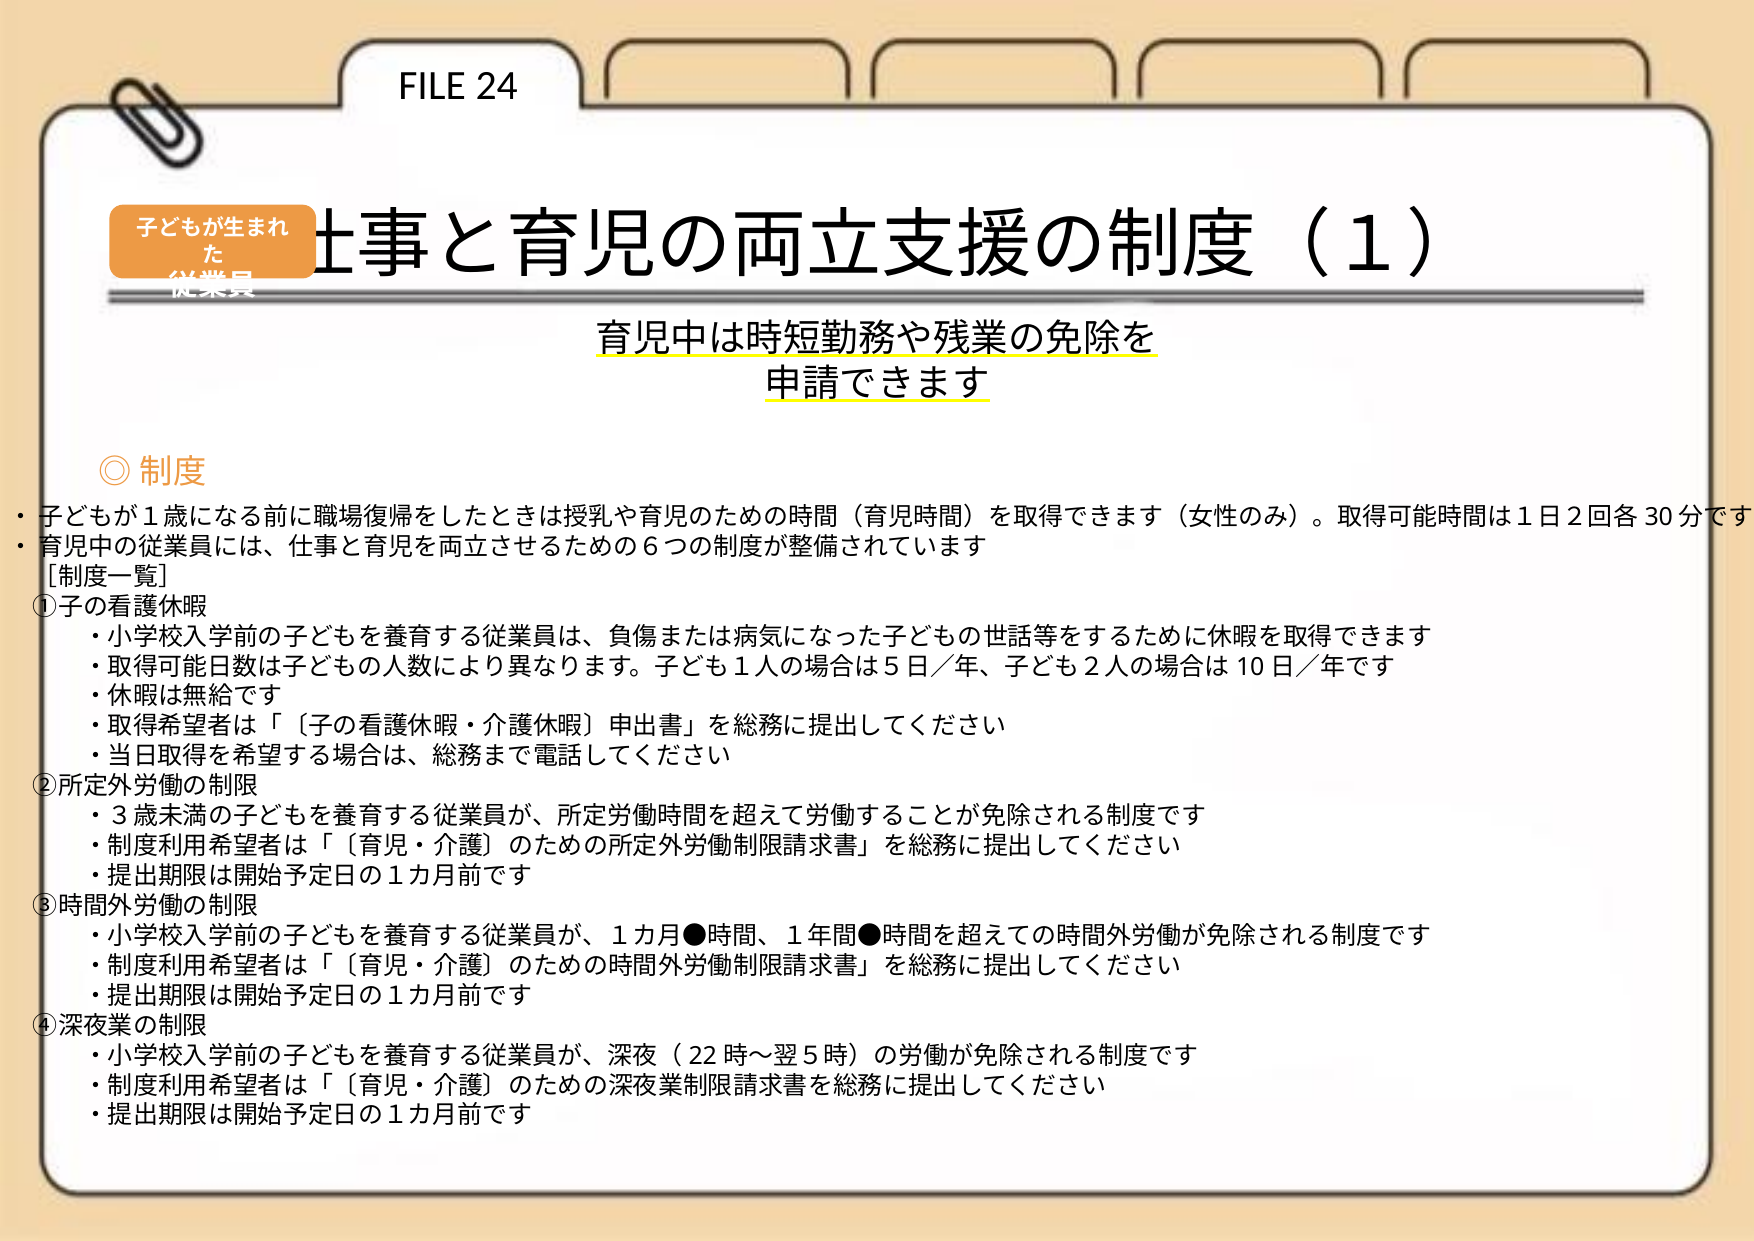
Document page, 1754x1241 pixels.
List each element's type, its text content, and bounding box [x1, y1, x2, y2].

text_box FILE 24 [383, 50, 533, 115]
picture [0, 1137, 1754, 1241]
text_box ・ 子どもが１歳になる前に職場復帰をしたときは授乳や育児のための時間（育児時間）を取得できます（女性のみ）。取得可能時間は１日２回各30分です ・ 育児中の従業員には、仕事と育児を両立させるための６つの制度が整備されています ［制度一覧］ ①子の看護休暇 ・小学校入学前の子どもを養育する従業員は、負傷または病気になった子どもの世話等をするために休暇を取得できます ・取得可能日数は子どもの人数により異なります。子ども１人の場合は５日／年、子ども２人の場合は10日／年です ・休暇は無給です ・取得希望者は「〔子の看護休暇・介護休暇〕申出書」を総務に提出してください ・当日取得を希望する場合は、総務まで電話してください ②所定外労働の制限 ・３歳未満の子どもを養育する従業員が、所定労働時間を超えて労働することが免除される制度です ・制度利用希望者は「〔育児・介護〕のための所定外労働制限請求書」を総務に提出してください ・提出期限は開始予定日の１カ月前です ③時間外労働の制限 ・小学校入学前の子どもを養育する従業員が、１カ月●時間、１年間●時間を超えての時間外労働が免除される制度です ・制度利用希望者は「〔育児・介護〕のための時間外労働制限請求書」を総務に提出してください ・提出期限は開始予定日の１カ月前です ④深夜業の制限 ・小学校入学前の子どもを養育する従業員が、深夜（22時～翌５時）の労働が免除される制度です ・制度利用希望者は「〔育児・介護〕のための深夜業制限請求書を総務に提出してください ・提出期限は開始予定日の１カ月前です [0, 492, 1754, 1137]
text_box 子どもが生まれた 従業員 [114, 206, 311, 309]
text_box 育児中は時短勤務や残業の免除を 申請できます [580, 306, 1173, 412]
text_box ◎制度 [83, 443, 222, 492]
picture [0, 0, 1754, 492]
text_box [109, 208, 114, 275]
text_box [311, 207, 317, 276]
text_box 仕事と育児の両立支援の制度（１） [266, 188, 1496, 294]
